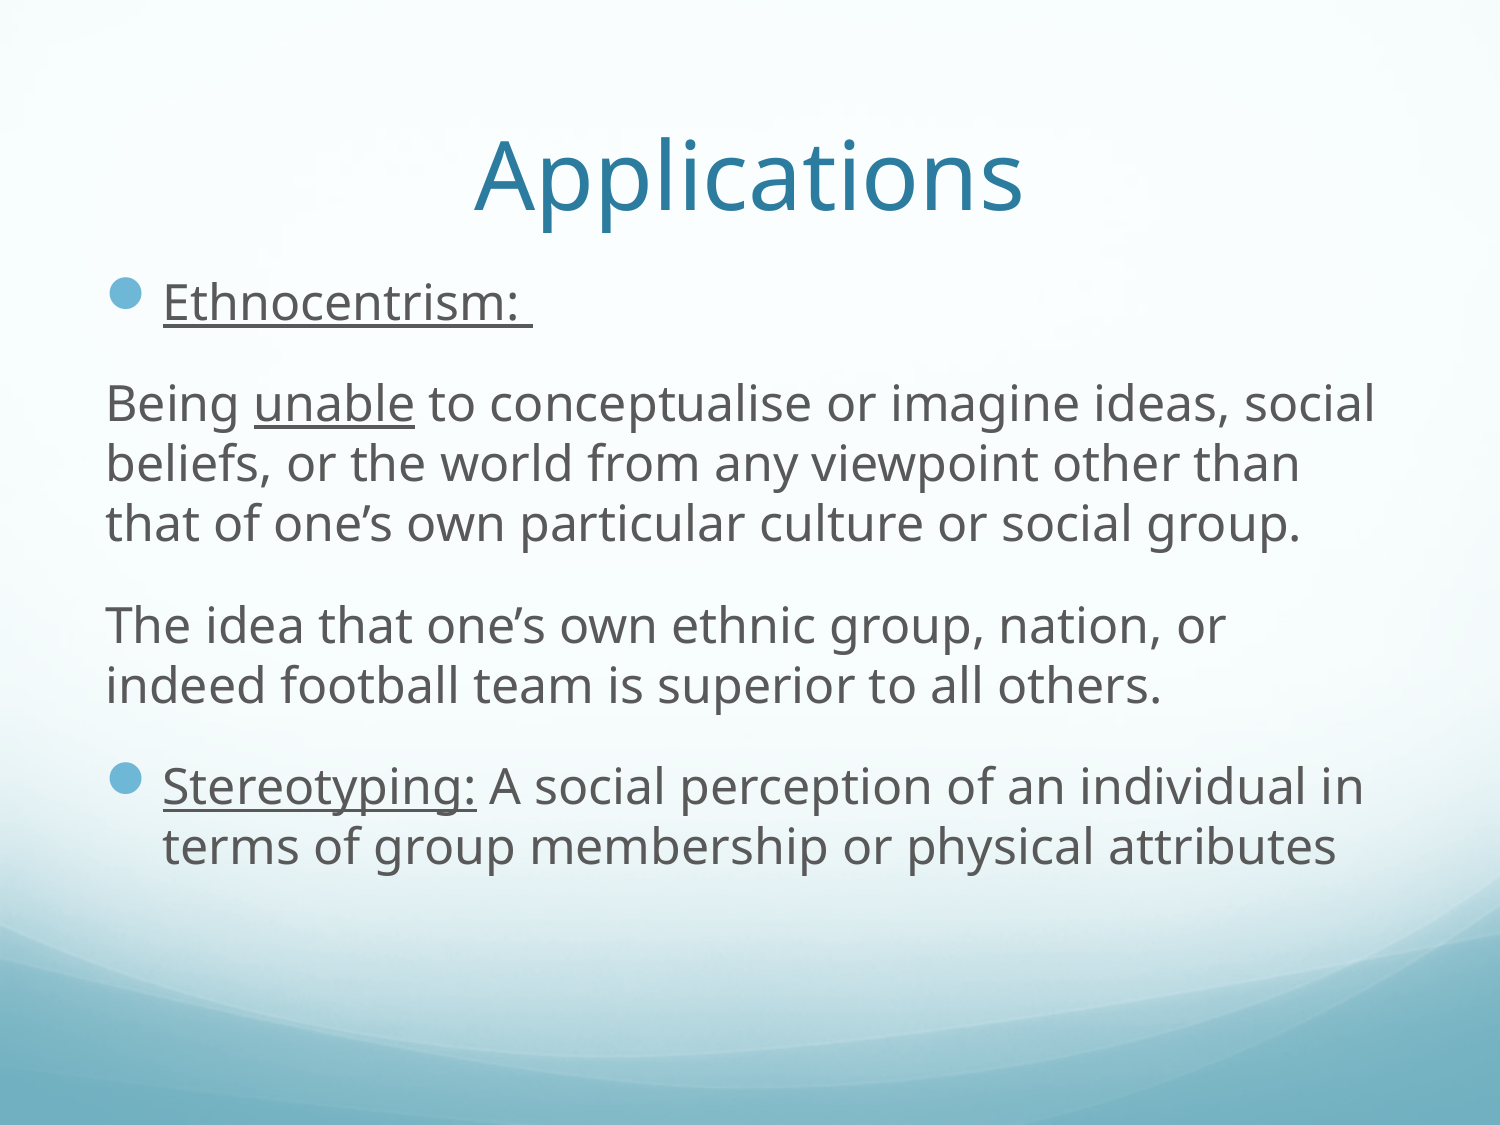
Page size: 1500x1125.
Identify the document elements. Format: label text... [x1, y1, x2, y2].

title Applications [90, 17, 1410, 237]
list Ethnocentrism: Being unable to conceptualise or imagine ideas, social beliefs, or the world from any viewpoint other than that of one’s own particular culture or social group. The idea that one’s own ethnic group, nation, or indeed football team is superior to all others. Stereotyping: A social perception of an individual in terms of group membership or physical attributes [90, 262, 1410, 975]
